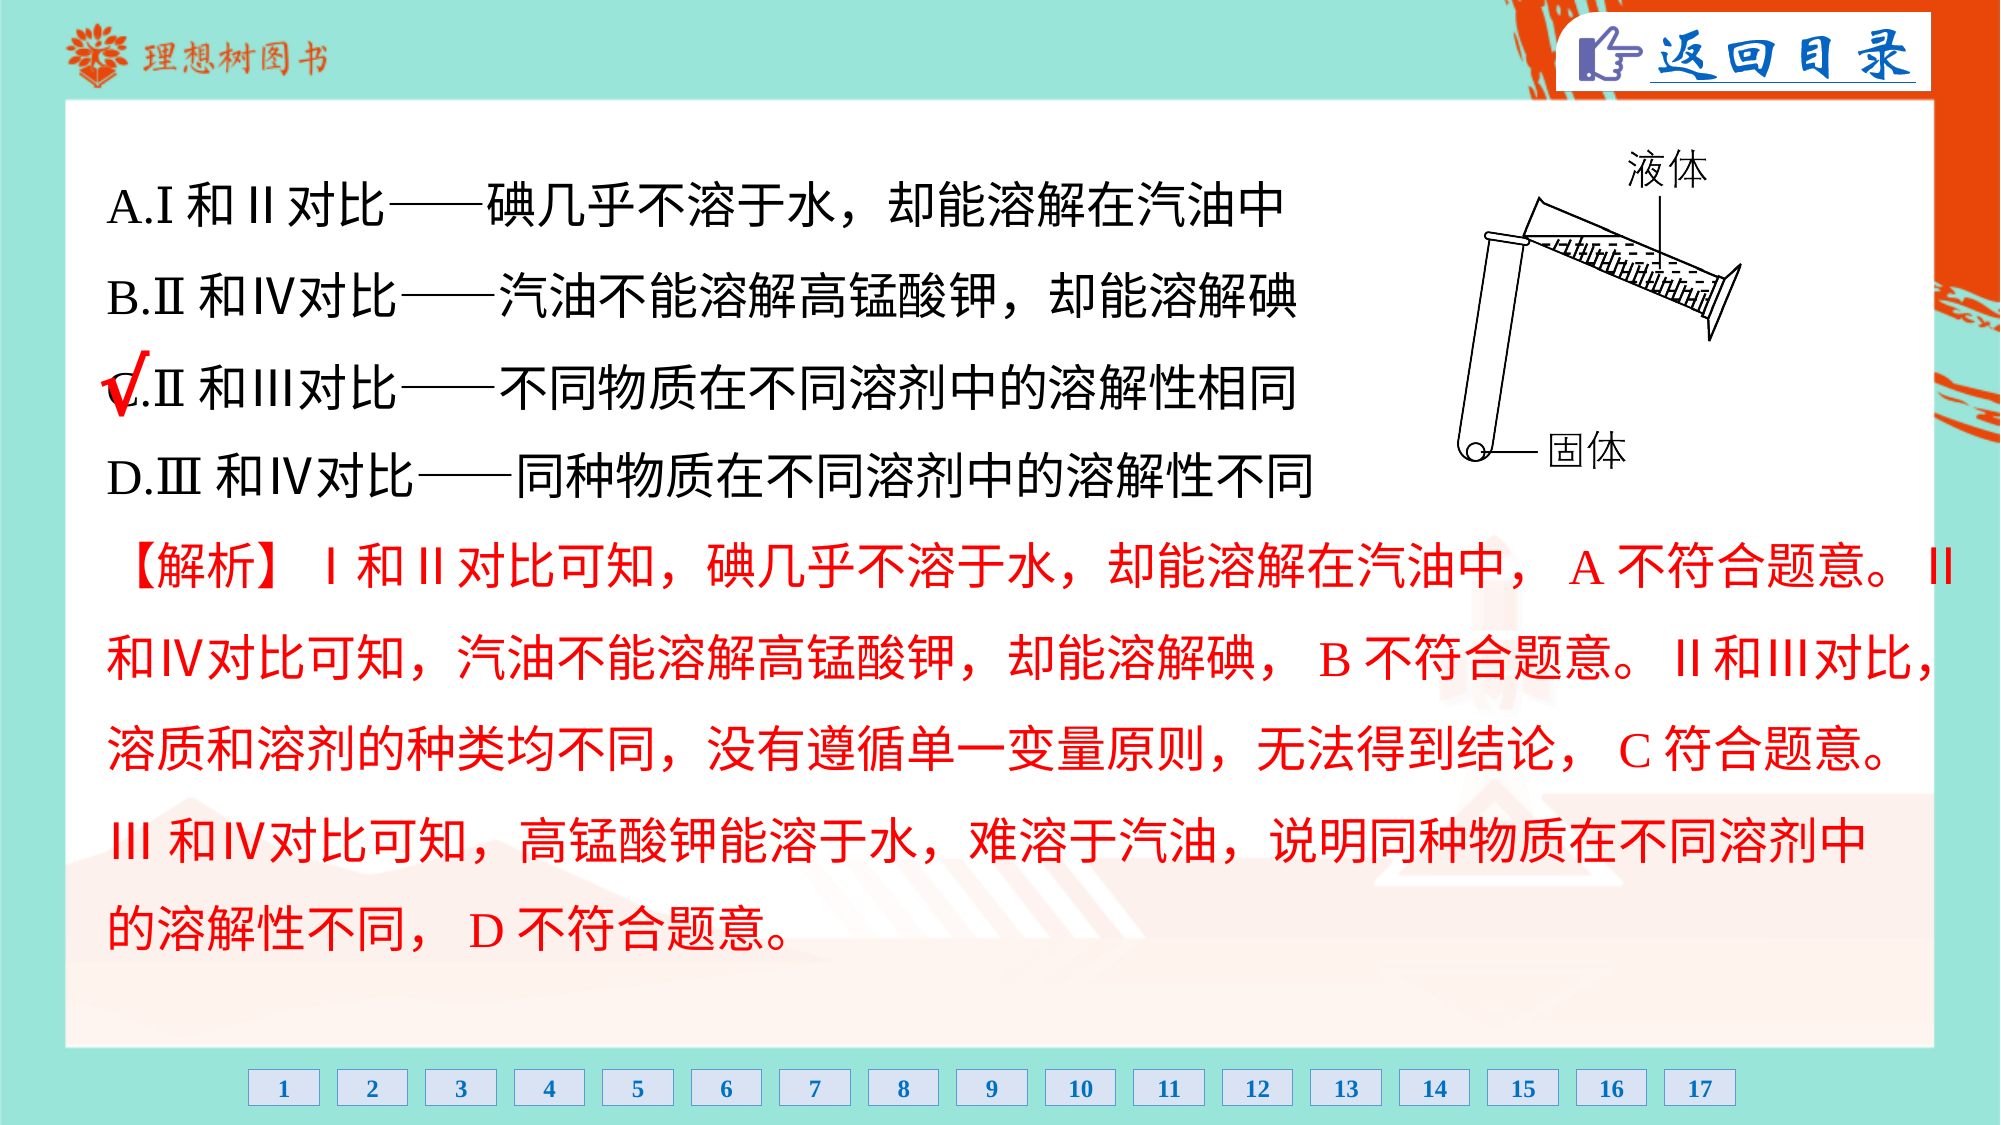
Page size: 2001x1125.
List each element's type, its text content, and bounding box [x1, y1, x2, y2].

text_box 【解析】Ⅰ和Ⅱ对比可知，碘几乎不溶于水，却能溶解在汽油中，A不符合题意。Ⅱ 和Ⅳ对比可知，汽油不能溶解高锰酸钾，却能溶解碘，B不符合题意。Ⅱ和Ⅲ对比， 溶质和溶剂的种类均不同，没有遵循单一变量原则，无法得到结论，C符合题意。 Ⅲ和Ⅳ对比可知，高锰酸钾能溶于水，难溶于汽油，说明同种物质在不同溶剂中 的溶解性不同，D不符合题意。 [106, 502, 1895, 948]
picture [0, 0, 2000, 1125]
text_box A.Ⅰ和Ⅱ对比——碘几乎不溶于水，却能溶解在汽油中 B.Ⅱ和Ⅳ对比——汽油不能溶解高锰酸钾，却能溶解碘 C.Ⅱ和Ⅲ对比——不同物质在不同溶剂中的溶解性相同 D.Ⅲ和Ⅳ对比——同种物质在不同溶剂中的溶解性不同 [106, 141, 1589, 495]
text_box √ [98, 338, 151, 432]
